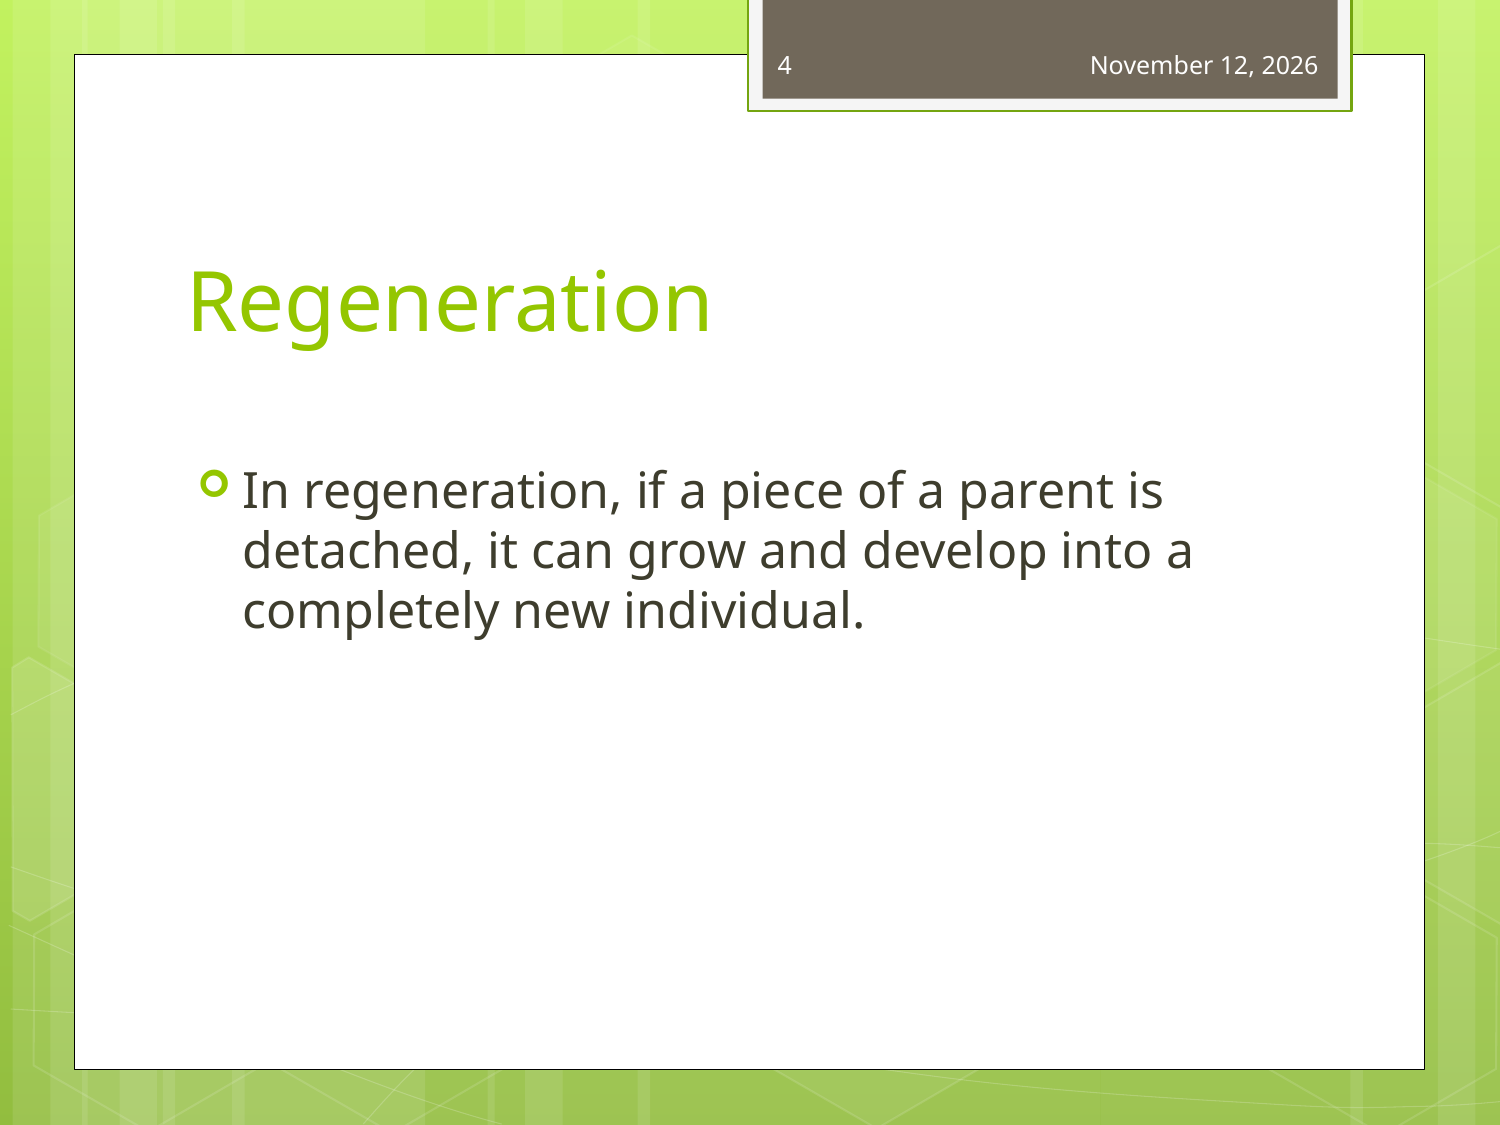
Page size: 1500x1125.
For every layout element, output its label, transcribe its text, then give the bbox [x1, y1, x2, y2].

slide_number 4 [762, 36, 982, 97]
list In regeneration, if a piece of a parent is detached, it can grow and develop into a completely new individual. [171, 381, 1283, 957]
title Regeneration [171, 168, 1324, 357]
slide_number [983, 36, 1334, 97]
